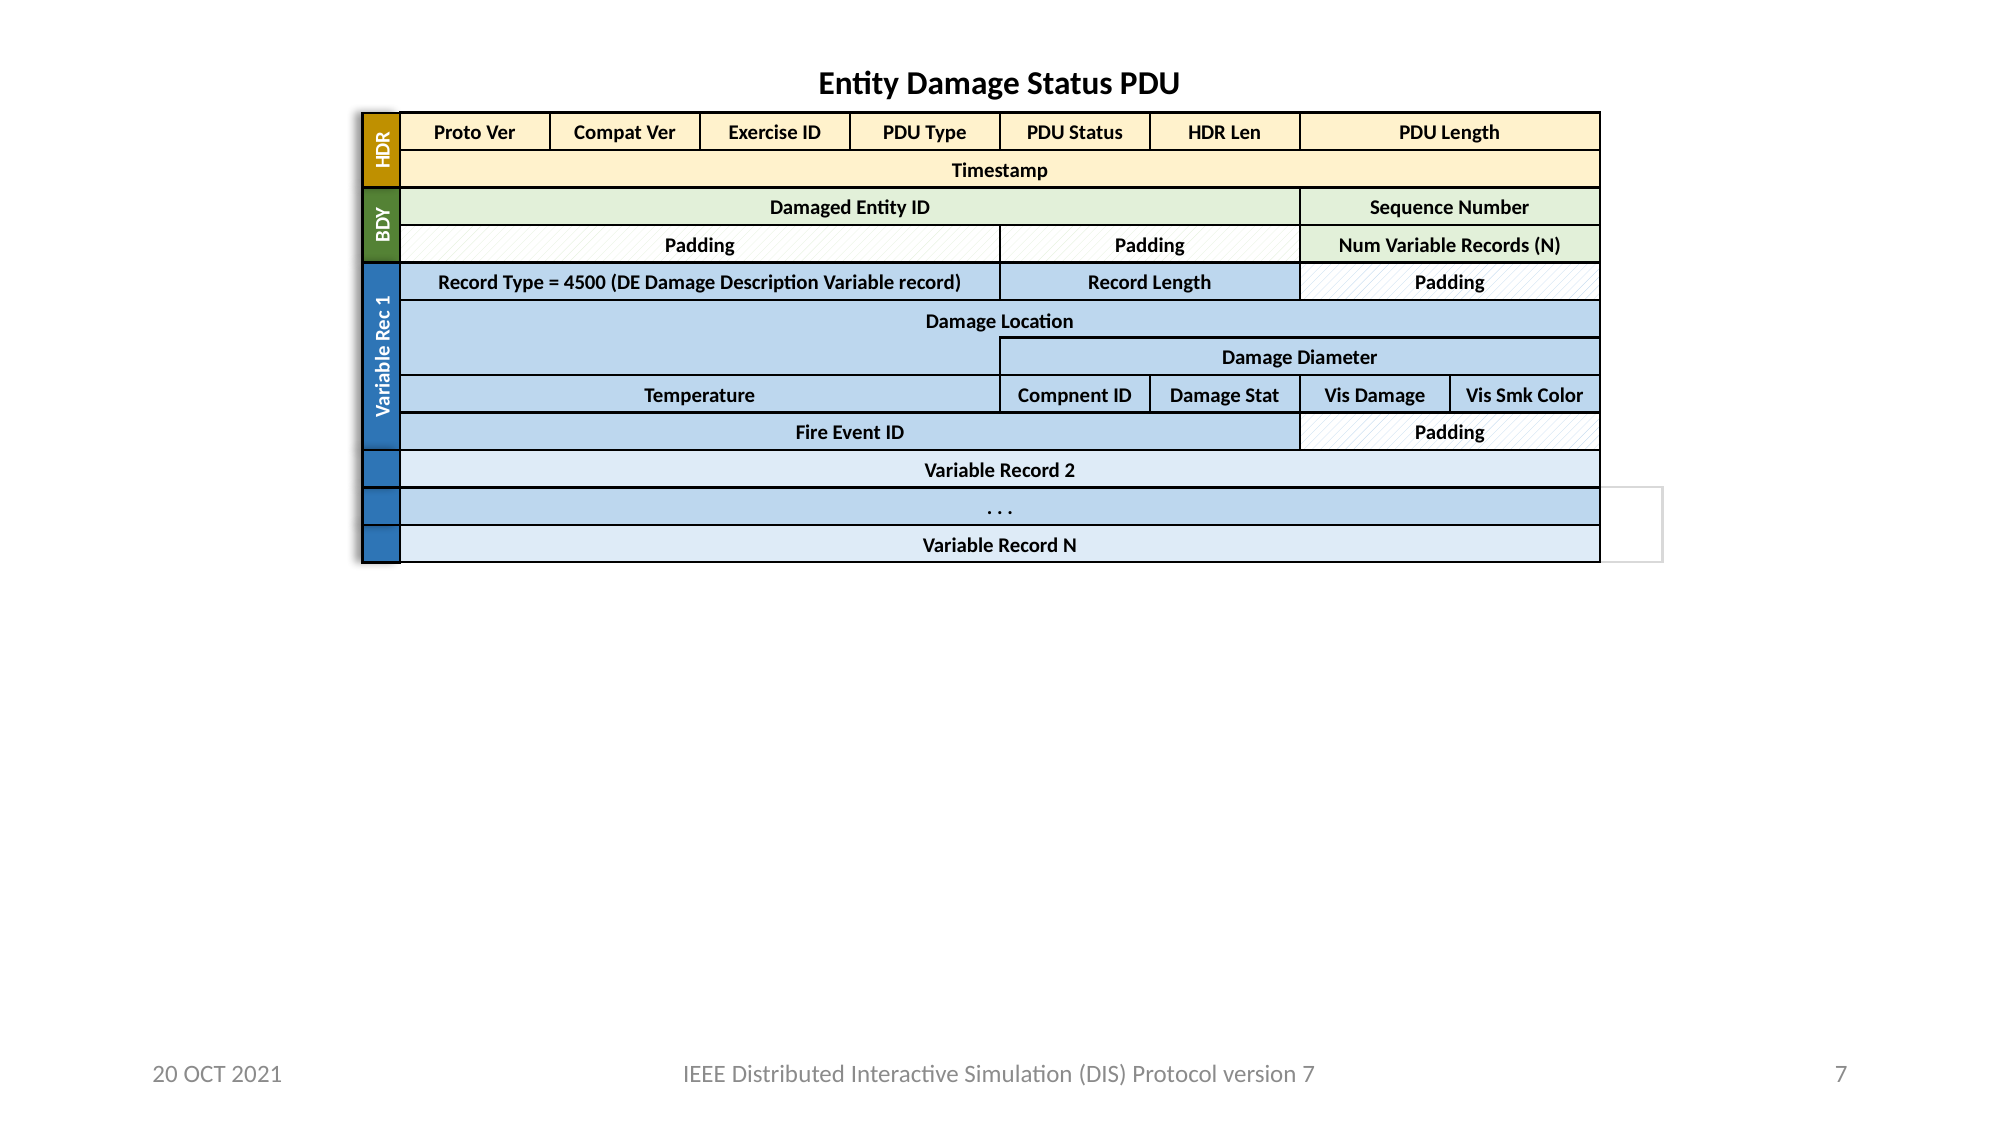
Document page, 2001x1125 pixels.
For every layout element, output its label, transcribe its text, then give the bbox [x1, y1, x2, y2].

text_box Vis Damage [1299, 374, 1449, 411]
text_box BDY [361, 189, 401, 261]
text_box Variable Rec 1 [361, 262, 401, 448]
text_box Padding [1299, 411, 1601, 449]
text_box Num Variable Records (N) [1301, 226, 1601, 261]
text_box Entity Damage Status PDU [699, 61, 1301, 101]
slide_number 7 [1412, 1042, 1863, 1103]
text_box Variable Record N [401, 526, 1601, 563]
text_box PDU Status [999, 111, 1149, 149]
text_box Timestamp [401, 149, 1601, 186]
text_box Vis Smk Color [1449, 374, 1601, 411]
text_box Exercise ID [699, 111, 849, 149]
text_box Proto Ver [399, 111, 549, 149]
text_box . . . [401, 486, 1601, 526]
text_box [361, 526, 401, 564]
text_box Fire Event ID [399, 411, 1299, 449]
text_box Variable Record 2 [401, 449, 1601, 486]
text_box Compnent ID [1001, 376, 1149, 411]
text_box HDR Len [1149, 111, 1299, 149]
text_box Sequence Number [1301, 186, 1601, 226]
text_box PDU Length [1299, 111, 1601, 149]
text_box Padding [401, 224, 999, 261]
text_box Record Type = 4500 (DE Damage Description Variable record) [399, 261, 999, 301]
text_box Damage Diameter [999, 336, 1601, 376]
text_box Damage Stat [1149, 374, 1299, 413]
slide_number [137, 1042, 588, 1103]
text_box [361, 489, 401, 526]
text_box Damaged Entity ID [401, 186, 1301, 224]
text_box [361, 449, 401, 489]
footer IEEE Distributed Interactive Simulation (DIS) Protocol version 7 [662, 1042, 1338, 1103]
text_box HDR [361, 112, 401, 189]
text_box Damage Location [401, 301, 1601, 374]
text_box [1601, 486, 1664, 563]
text_box Padding [1299, 261, 1601, 301]
text_box Temperature [399, 374, 1001, 413]
text_box Padding [999, 224, 1301, 261]
text_box PDU Type [849, 111, 999, 149]
text_box Compat Ver [549, 111, 699, 149]
text_box Record Length [999, 261, 1299, 301]
